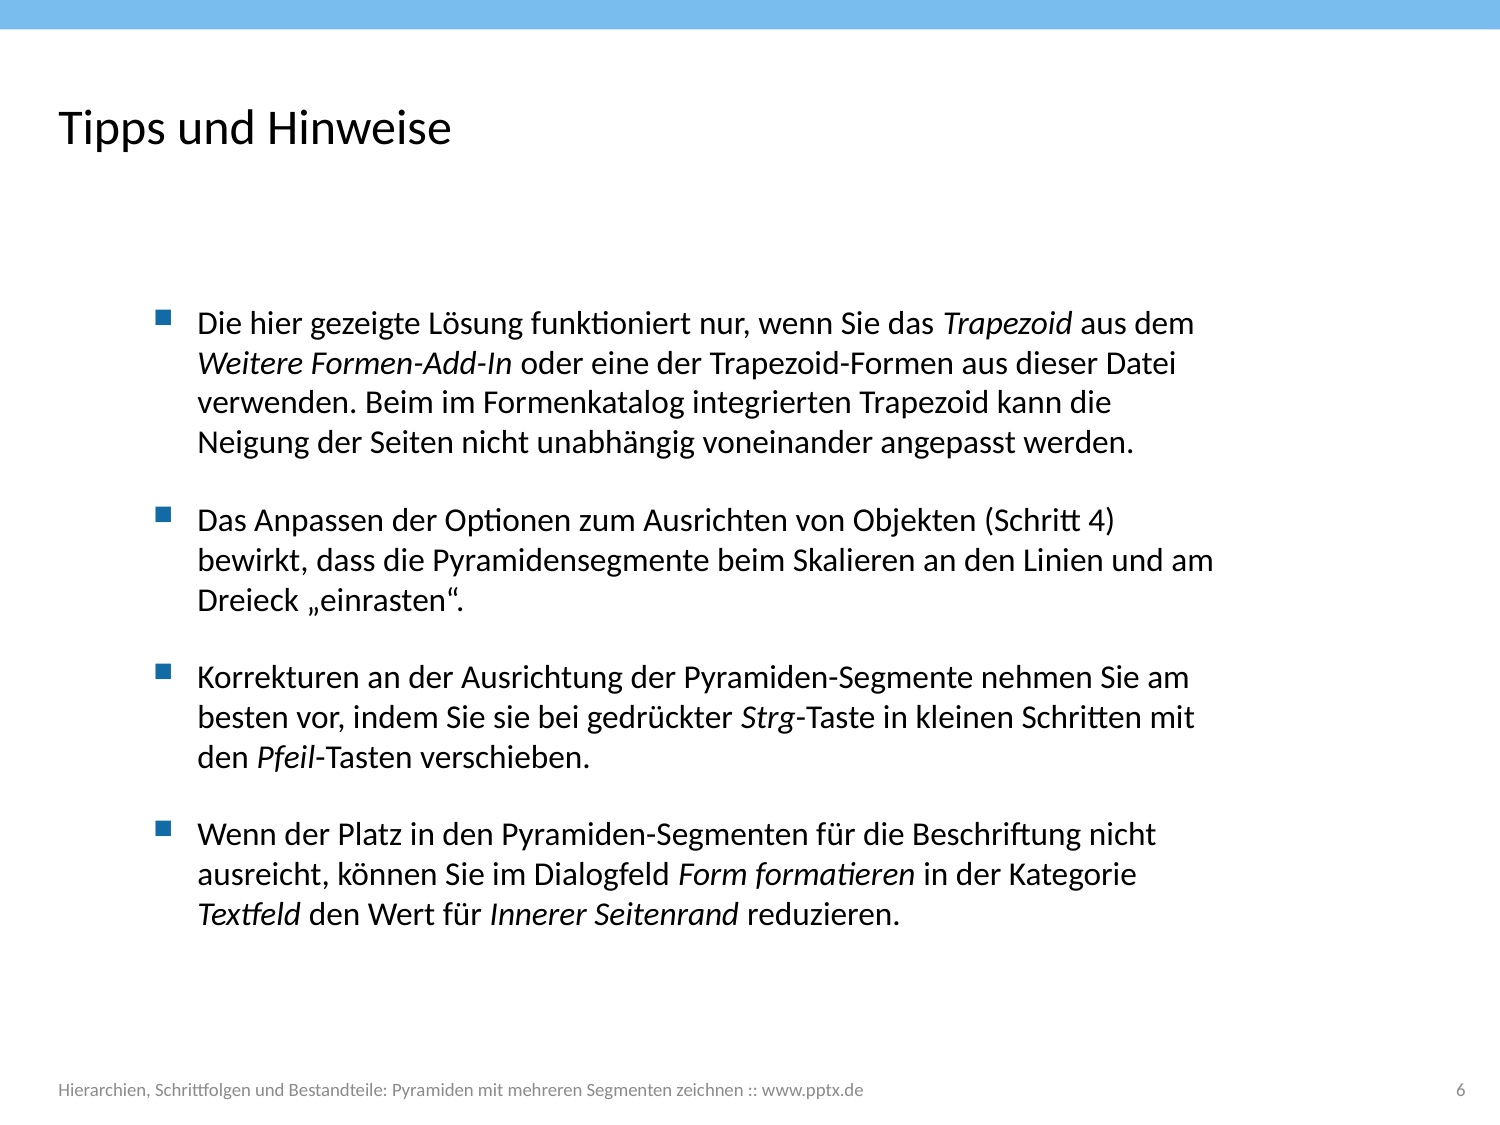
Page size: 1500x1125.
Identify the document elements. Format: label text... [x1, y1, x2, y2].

slide_number 6 [1391, 1058, 1481, 1119]
title Tipps und Hinweise [43, 87, 1368, 225]
footer Hierarchien, Schrittfolgen und Bestandteile: Pyramiden mit mehreren Segmenten zeichnen :: www.pptx.de [43, 1058, 925, 1119]
list Die hier gezeigte Lösung funktioniert nur, wenn Sie das Trapezoid aus dem Weitere Formen-Add-In oder eine der Trapezoid-Formen aus dieser Datei verwenden. Beim im Formenkatalog integrierten Trapezoid kann die Neigung der Seiten nicht unabhängig voneinander angepasst werden. Das Anpassen der Optionen zum Ausrichten von Objekten (Schritt 4) bewirkt, dass die Pyramidensegmente beim Skalieren an den Linien und am Dreieck „einrasten“. Korrekturen an der Ausrichtung der Pyramiden-Segmente nehmen Sie am besten vor, indem Sie sie bei gedrückter Strg-Taste in kleinen Schritten mit den Pfeil-Tasten verschieben. Wenn der Platz in den Pyramiden-Segmenten für die Beschriftung nicht ausreicht, können Sie im Dialogfeld Form formatieren in der Kategorie Textfeld den Wert für Innerer Seitenrand reduzieren. [138, 293, 1246, 969]
